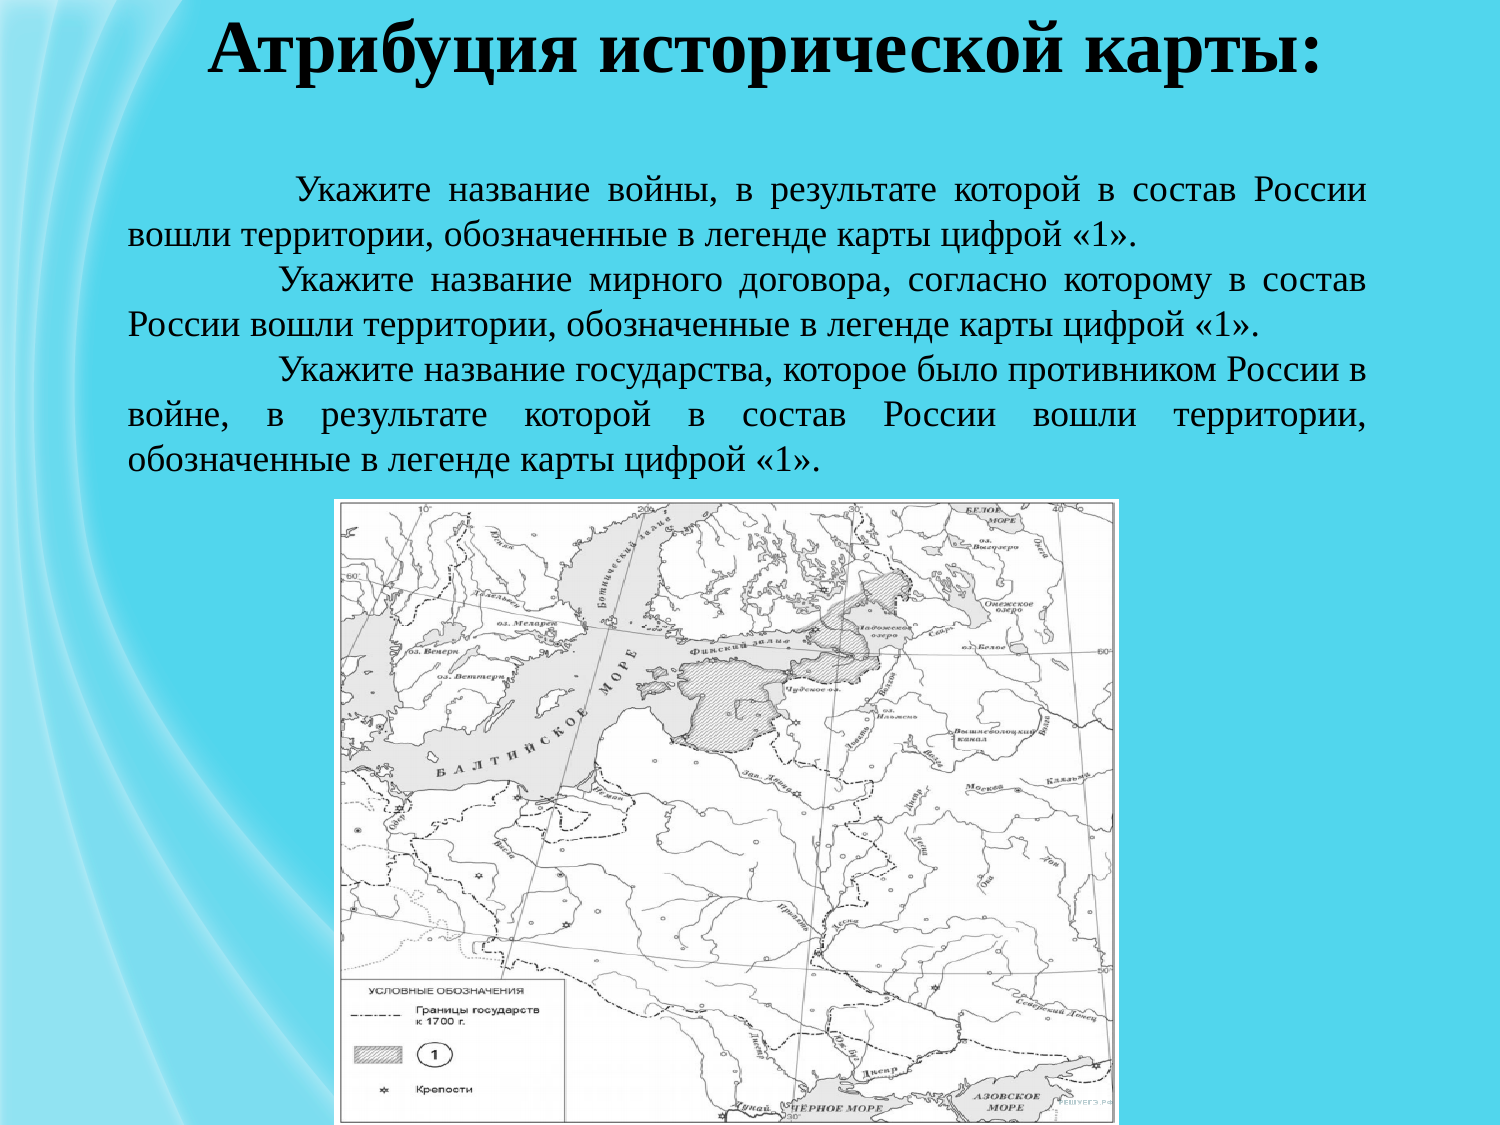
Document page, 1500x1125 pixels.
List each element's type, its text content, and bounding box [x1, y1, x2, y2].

text_box Укажите название войны, в результате которой в состав России вошли территории, обозначенные в легенде карты цифрой «1». Укажите название мирного договора, согласно которому в состав России вошли территории, обозначенные в легенде карты цифрой «1». Укажите название государства, которое было противником России в войне, в результате которой в состав России вошли территории, обозначенные в легенде карты цифрой «1». [112, 220, 1384, 486]
picture [0, 0, 1500, 1125]
text_box Атрибуция исторической карты: [32, 0, 1500, 220]
